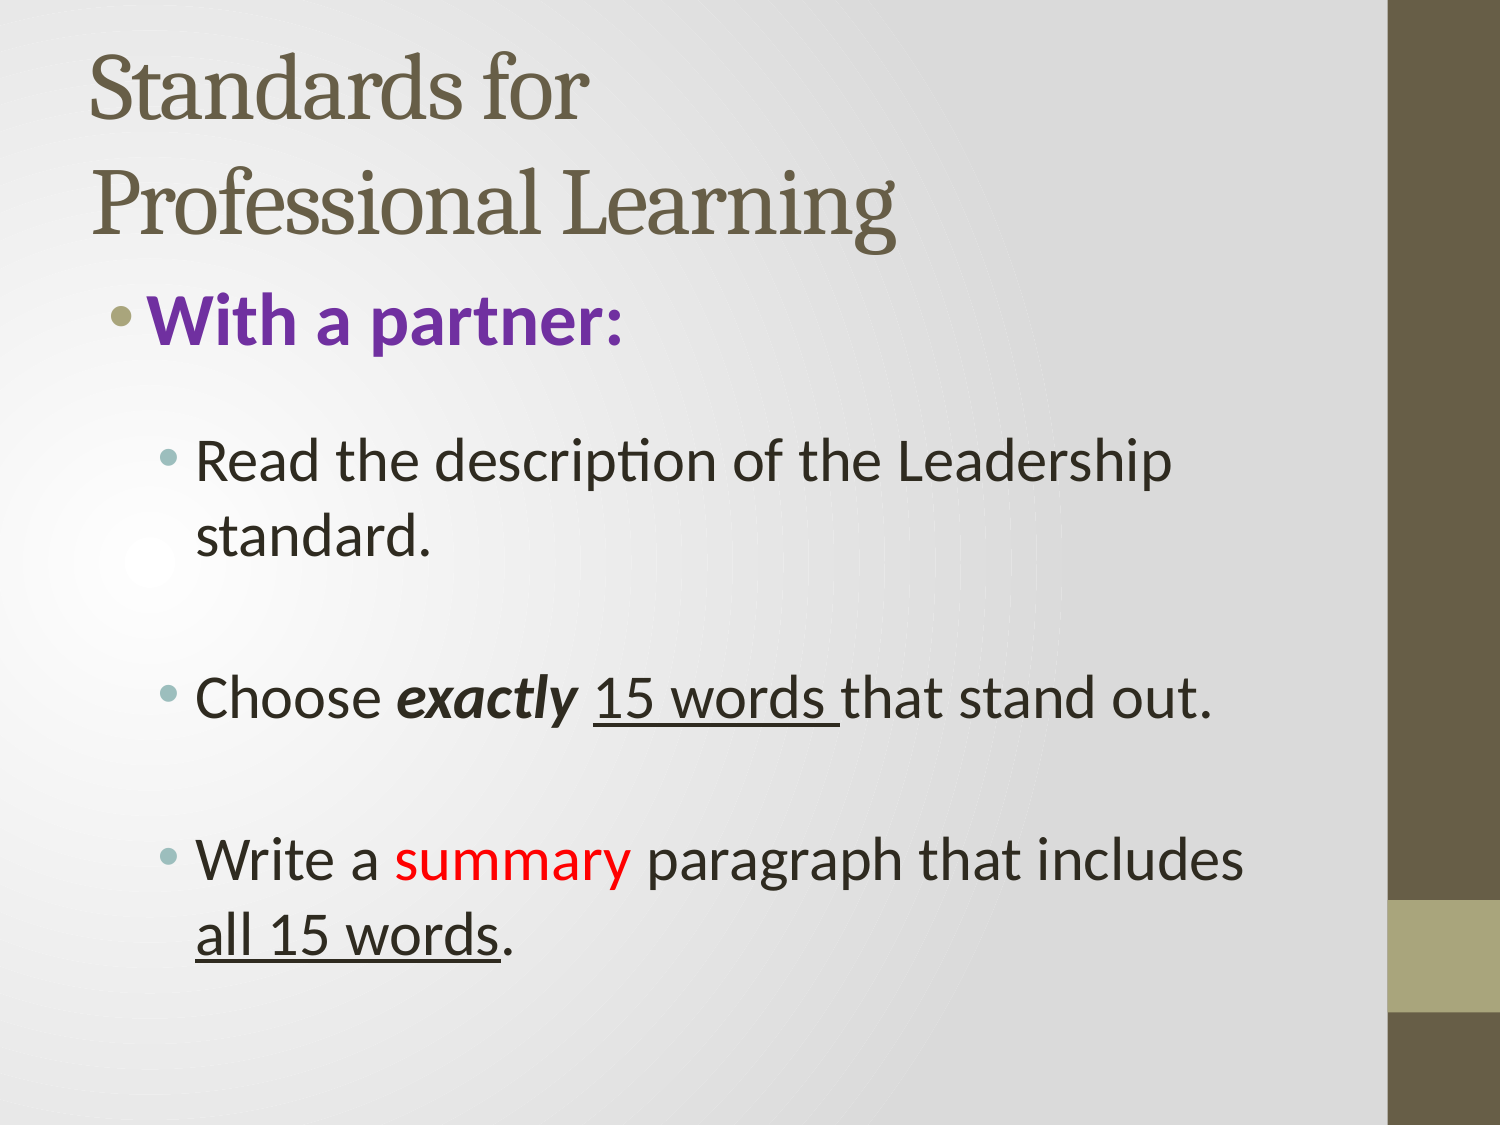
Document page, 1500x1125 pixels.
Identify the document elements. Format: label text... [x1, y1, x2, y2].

title Standards for Professional Learning [75, 45, 1325, 233]
list With a partner: Read the description of the Leadership standard. Choose exactly 15 words that stand out. Write a summary paragraph that includes all 15 words. [75, 262, 1325, 1050]
